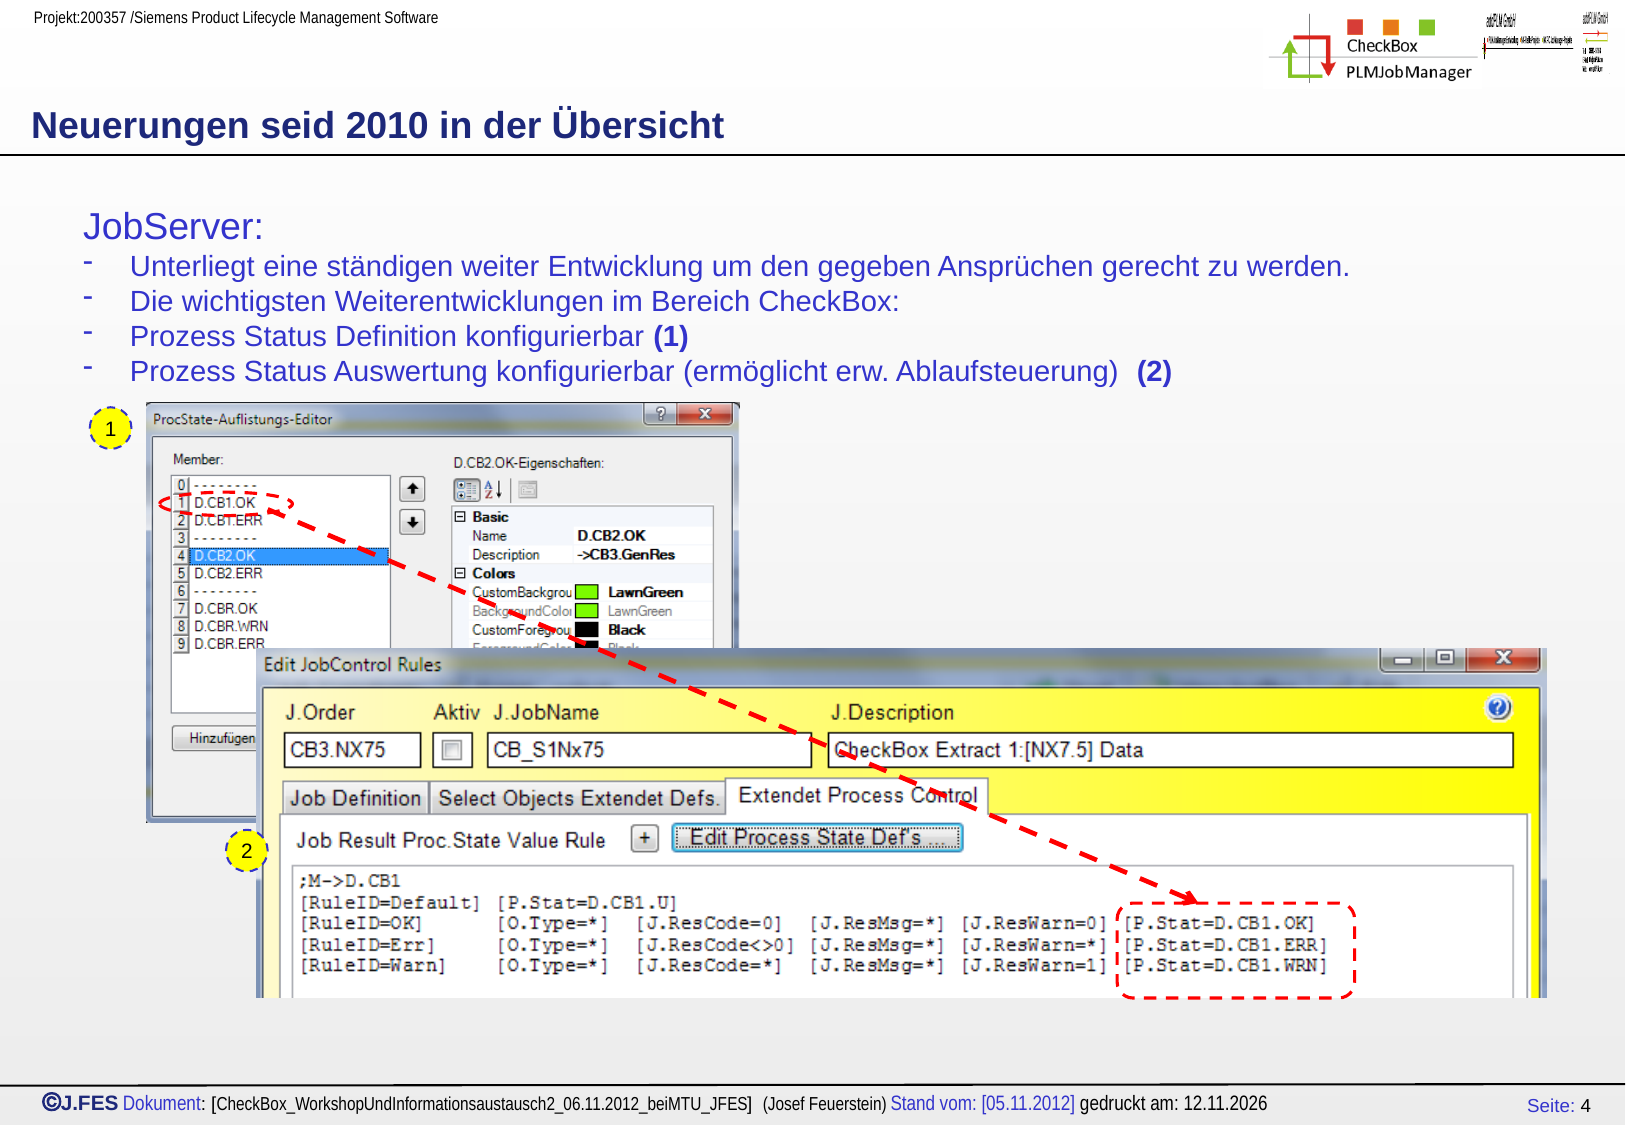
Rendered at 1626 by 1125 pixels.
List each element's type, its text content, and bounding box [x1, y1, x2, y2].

picture [146, 402, 1548, 999]
text_box JobServer: Unterliegt eine ständigen weiter Entwicklung um den gegeben Ansprüchen gerecht zu werden. Die wichtigsten Weiterentwicklungen im Bereich CheckBox: Prozess Status Definition konfigurierbar (1) Prozess Status Auswertung konfigurierbar (ermöglicht erw. Ablaufsteuerung) (2) [68, 195, 1547, 395]
picture [1263, 10, 1482, 73]
title Neuerungen seid 2010 in der Übersicht [30, 73, 1600, 148]
text_box 2 [226, 832, 250, 872]
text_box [267, 509, 1199, 904]
text_box 1 [89, 407, 132, 449]
